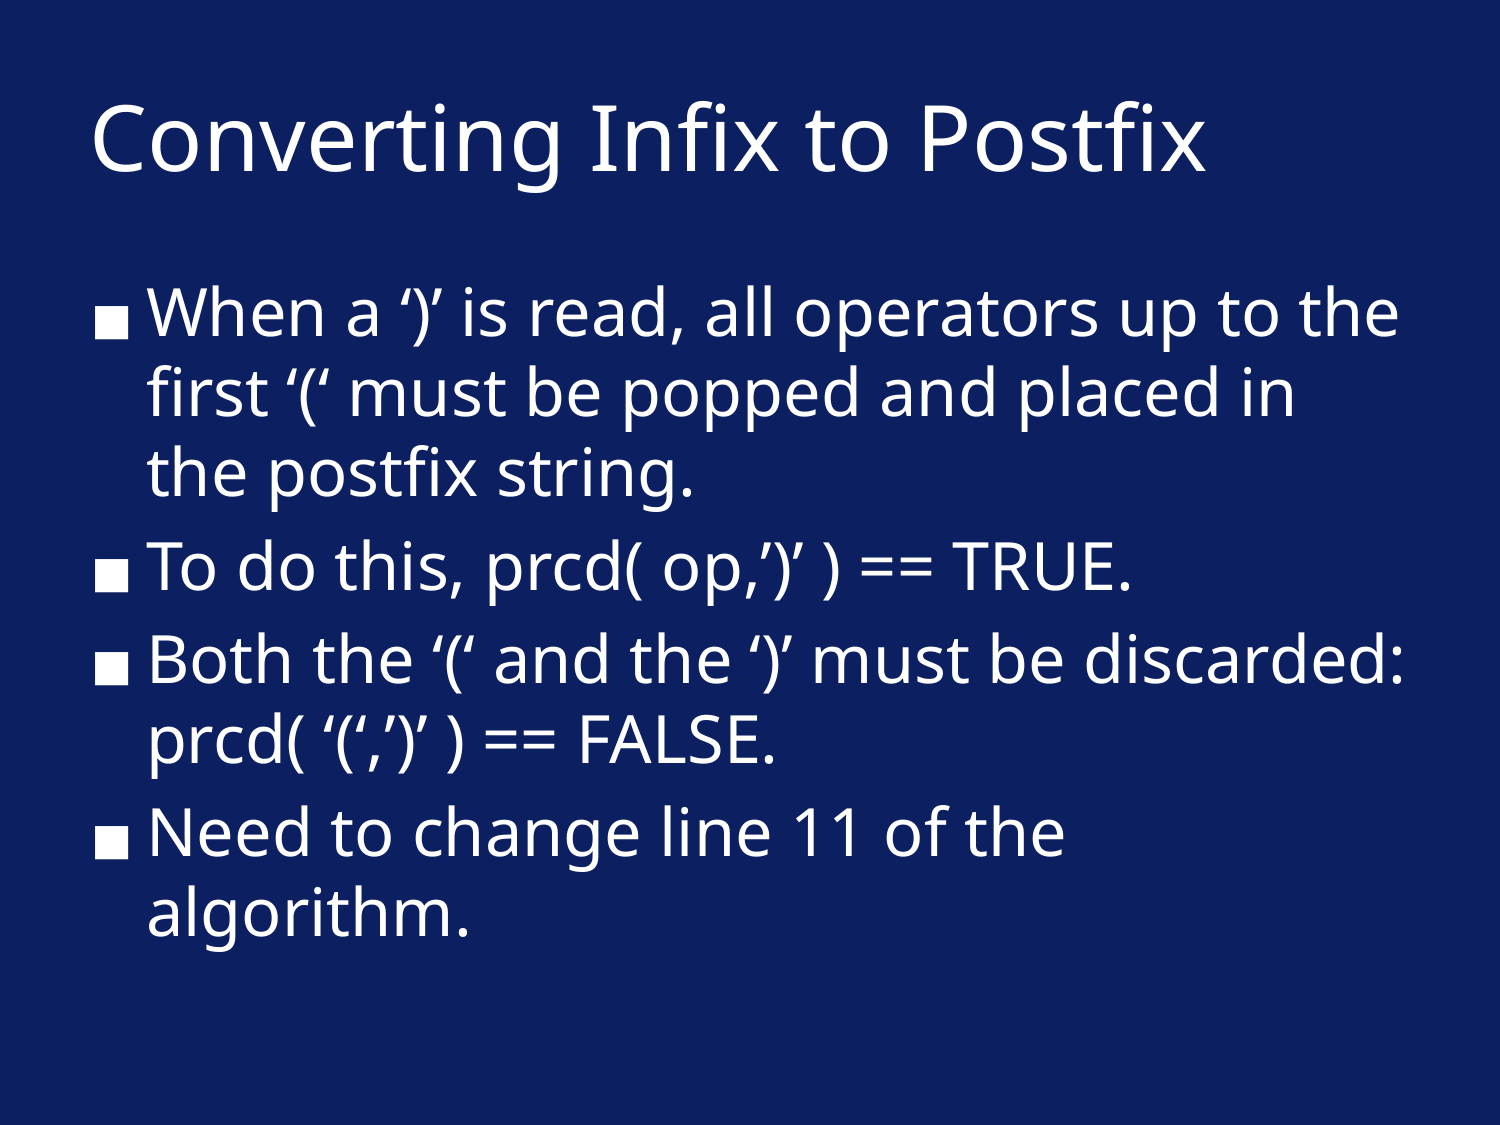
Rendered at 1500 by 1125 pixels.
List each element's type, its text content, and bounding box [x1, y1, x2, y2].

title Converting Infix to Postfix [74, 59, 1425, 210]
list When a ‘)’ is read, all operators up to the first ‘(‘ must be popped and placed in the postfix string. To do this, prcd( op,’)’ ) == TRUE. Both the ‘(‘ and the ‘)’ must be discarded: prcd( ‘(‘,’)’ ) == FALSE. Need to change line 11 of the algorithm. [74, 262, 1425, 1013]
